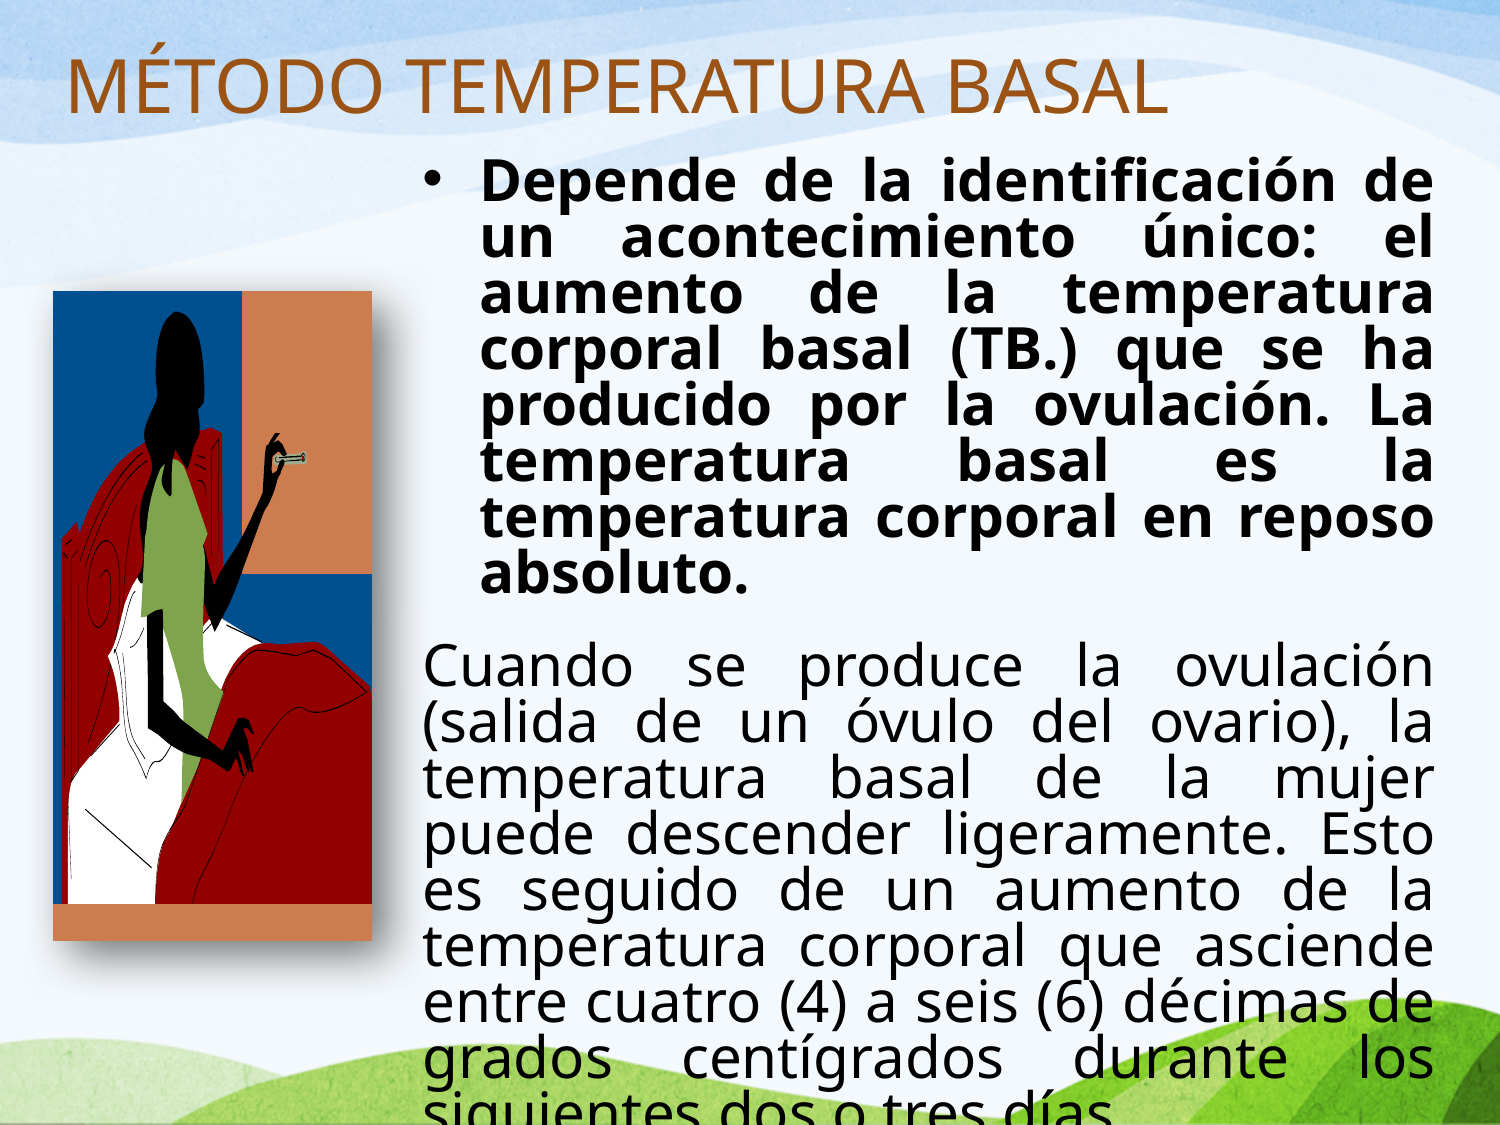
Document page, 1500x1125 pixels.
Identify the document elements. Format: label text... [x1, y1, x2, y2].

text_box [53, 290, 373, 941]
picture [0, 0, 1500, 1125]
title MÉTODO TEMPERATURA BASAL [49, 0, 1446, 138]
list Depende de la identificación de un acontecimiento único: el aumento de la temperatura corporal basal (TB.) que se ha producido por la ovulación. La temperatura basal es la temperatura corporal en reposo absoluto. Cuando se produce la ovulación (salida de un óvulo del ovario), la temperatura basal de la mujer puede descender ligeramente. Esto es seguido de un aumento de la temperatura corporal que asciende entre cuatro (4) a seis (6) décimas de grados centígrados durante los siguientes dos o tres días [407, 149, 1451, 1125]
